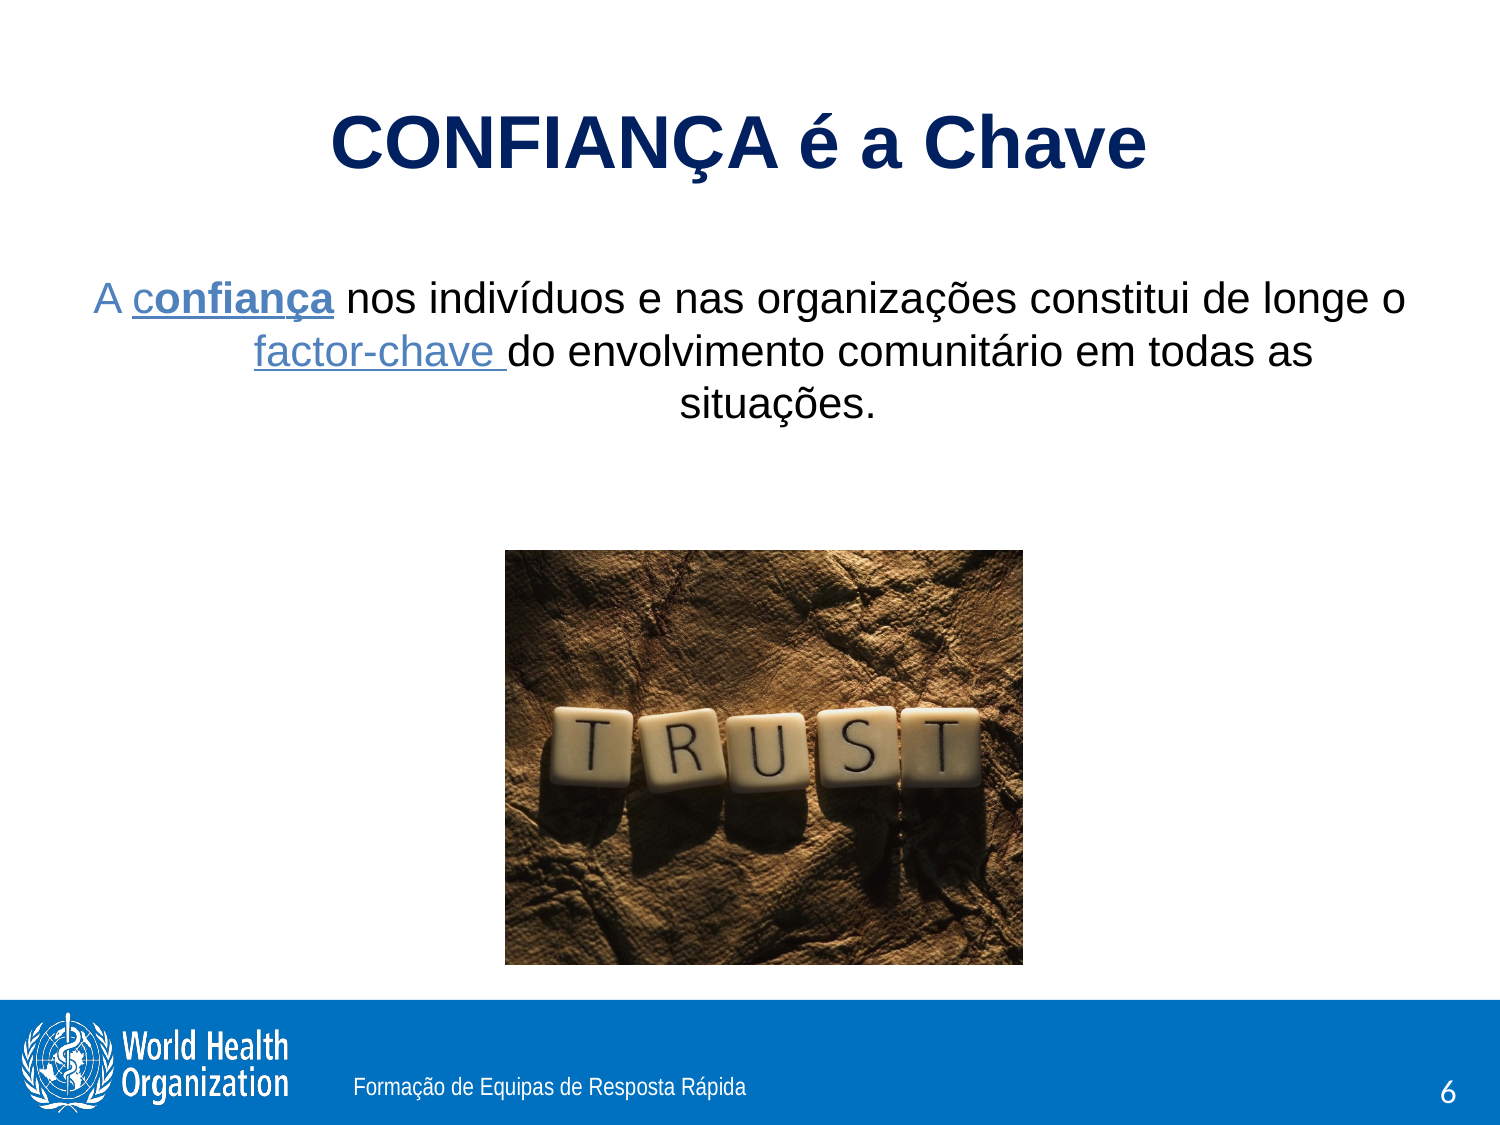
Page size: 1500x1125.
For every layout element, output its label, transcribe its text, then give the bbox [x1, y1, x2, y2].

list A confiança nos indivíduos e nas organizações constitui de longe o factor-chave do envolvimento comunitário em todas as situações. [75, 262, 1425, 1005]
title CONFIANÇA é a Chave [75, 45, 1425, 233]
picture [504, 550, 1023, 965]
picture [21, 1012, 288, 1113]
